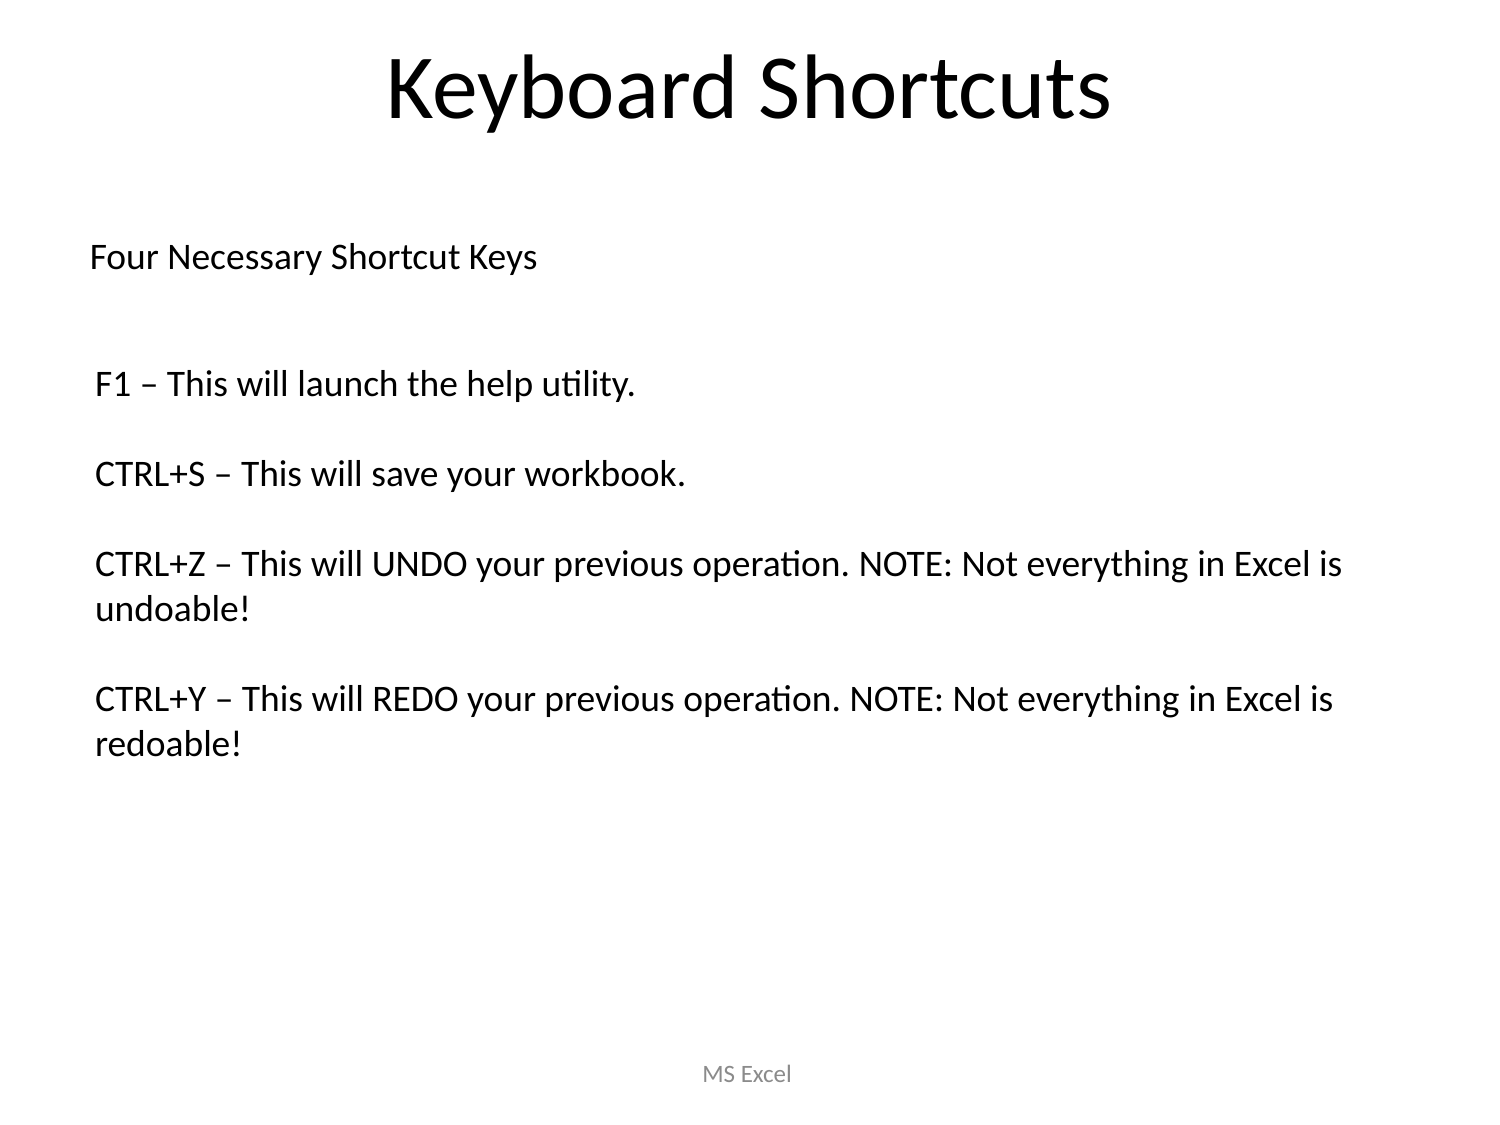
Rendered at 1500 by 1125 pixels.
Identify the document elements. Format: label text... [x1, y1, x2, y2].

title Keyboard Shortcuts [75, 3, 1425, 159]
text_box F1 – This will launch the help utility. CTRL+S – This will save your workbook. CTRL+Z – This will UNDO your previous operation. NOTE: Not everything in Excel is undoable! CTRL+Y – This will REDO your previous operation. NOTE: Not everything in Excel is redoable! [80, 351, 1381, 772]
footer MS Excel [512, 1042, 988, 1103]
text_box Four Necessary Shortcut Keys [75, 224, 1375, 285]
